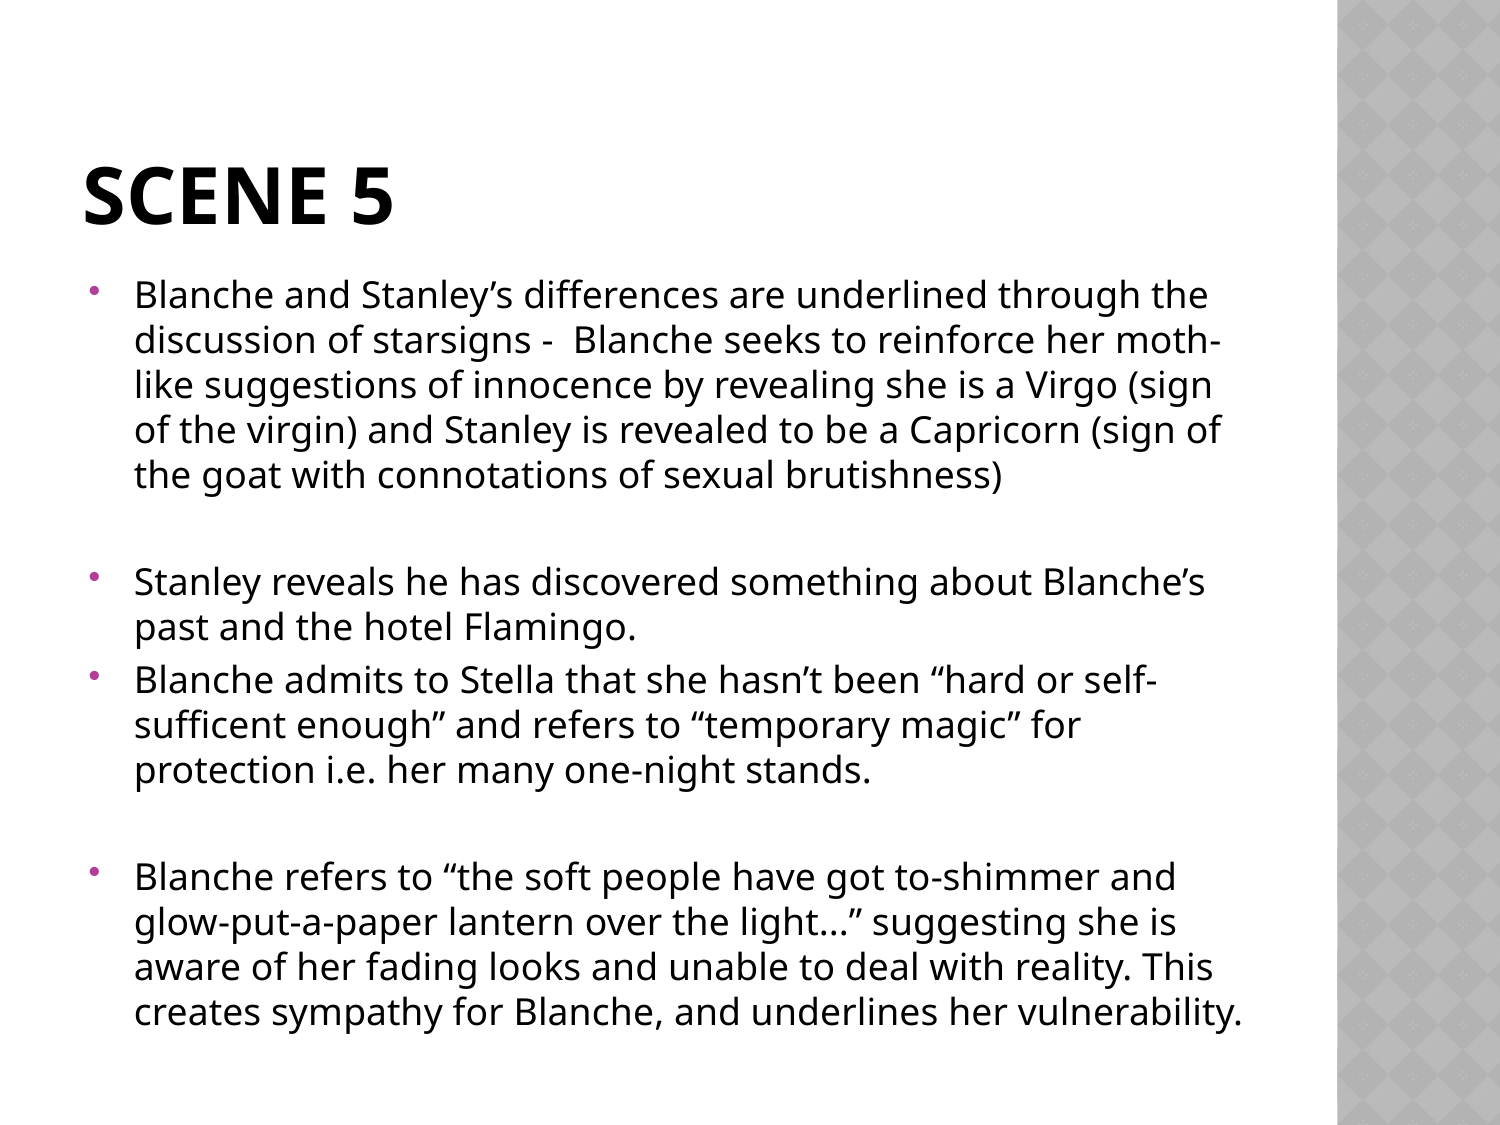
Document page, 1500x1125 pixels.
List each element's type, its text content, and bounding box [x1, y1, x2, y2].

list Blanche and Stanley’s differences are underlined through the discussion of starsigns - Blanche seeks to reinforce her moth-like suggestions of innocence by revealing she is a Virgo (sign of the virgin) and Stanley is revealed to be a Capricorn (sign of the goat with connotations of sexual brutishness) Stanley reveals he has discovered something about Blanche’s past and the hotel Flamingo. Blanche admits to Stella that she hasn’t been “hard or self-sufficent enough” and refers to “temporary magic” for protection i.e. her many one-night stands. Blanche refers to “the soft people have got to-shimmer and glow-put-a-paper lantern over the light...” suggesting she is aware of her fading looks and unable to deal with reality. This creates sympathy for Blanche, and underlines her vulnerability. [75, 264, 1263, 1059]
title Scene 5 [75, 52, 1263, 240]
